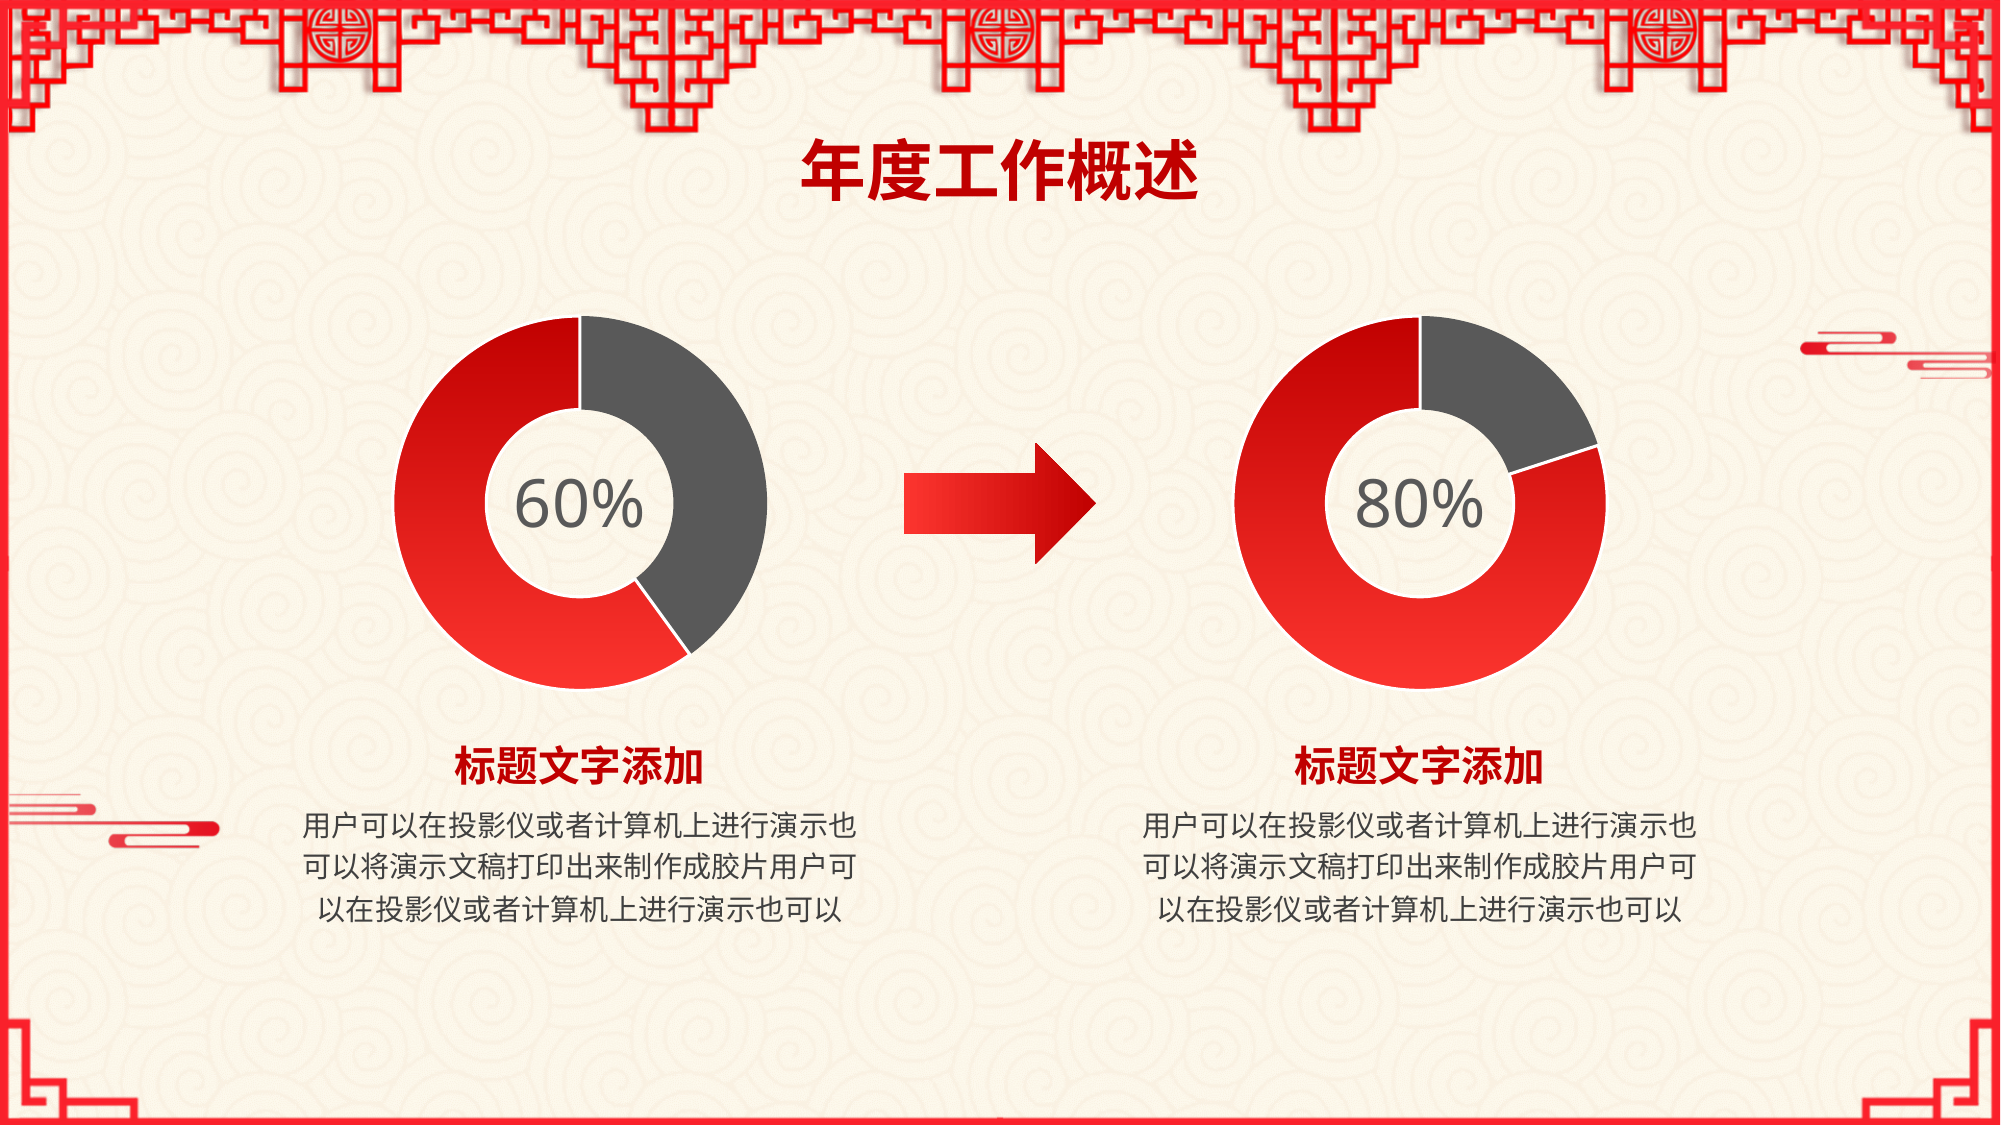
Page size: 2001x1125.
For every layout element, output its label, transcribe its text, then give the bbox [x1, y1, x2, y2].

chart [287, 308, 873, 699]
chart [1127, 308, 1713, 699]
picture [0, 0, 2001, 1125]
text_box 年度工作概述 [784, 121, 1216, 217]
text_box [272, 722, 887, 935]
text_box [1113, 722, 1728, 935]
text_box [902, 440, 1098, 567]
